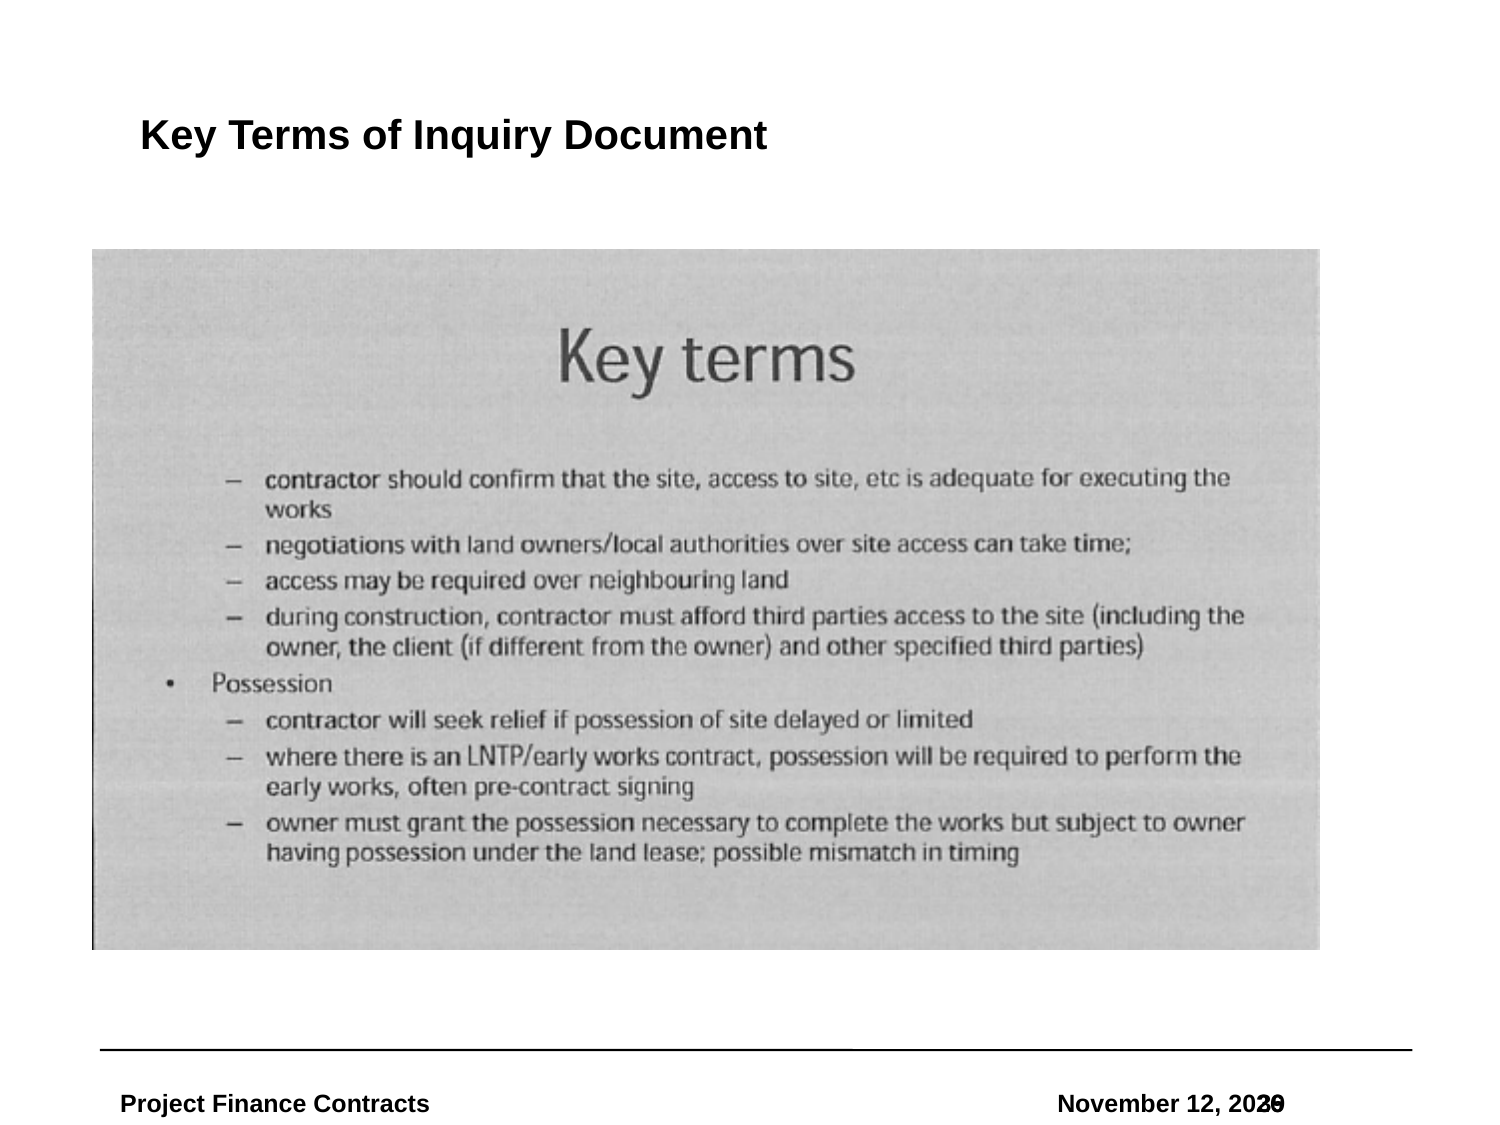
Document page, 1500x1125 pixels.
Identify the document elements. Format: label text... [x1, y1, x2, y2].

title Key Terms of Inquiry Document [124, 99, 1288, 226]
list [92, 249, 1320, 951]
